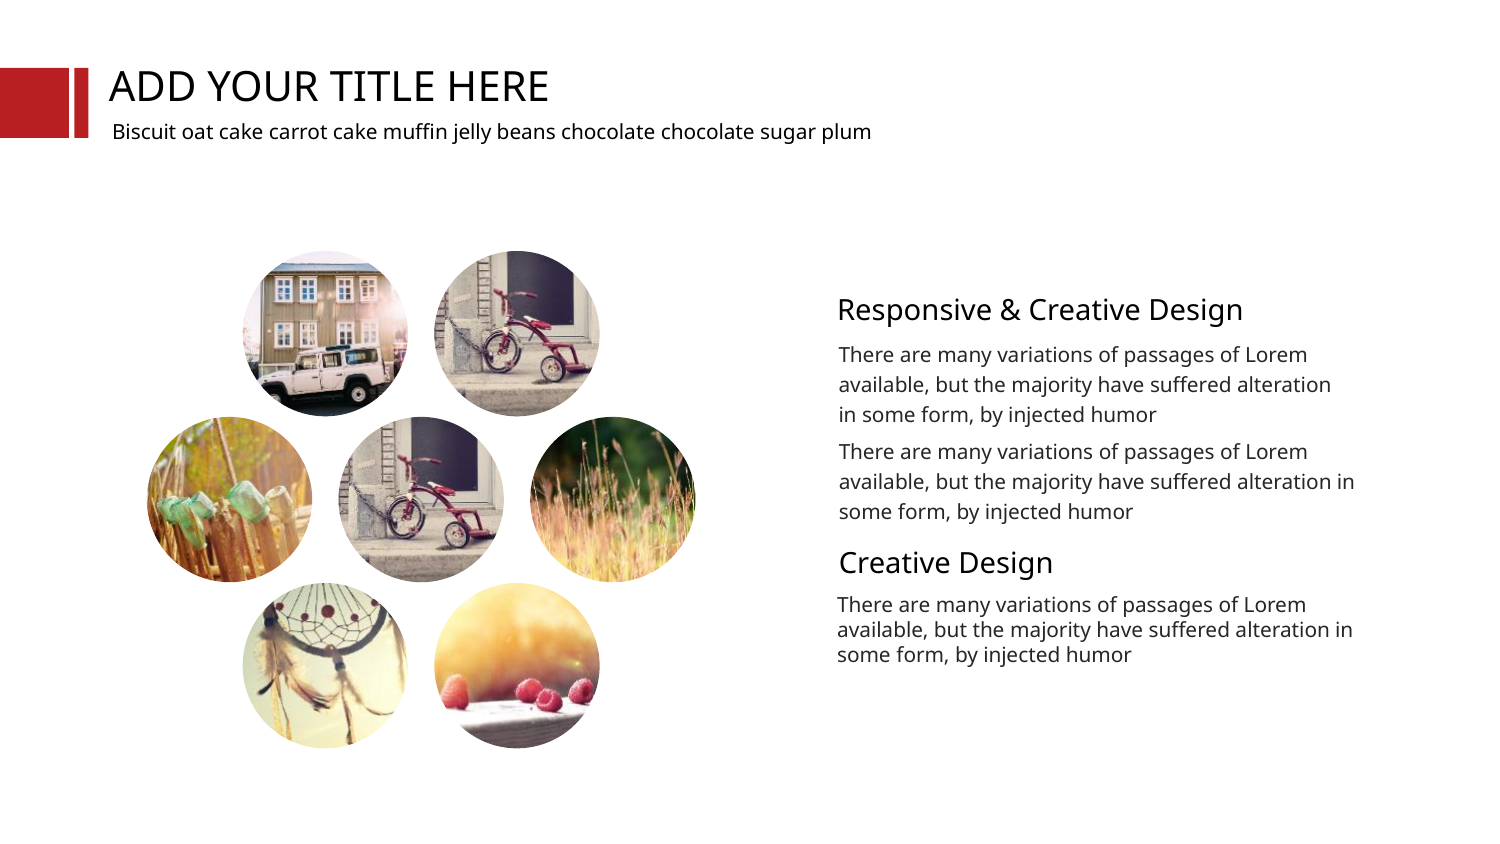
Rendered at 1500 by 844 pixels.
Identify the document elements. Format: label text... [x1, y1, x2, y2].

text_box [145, 415, 314, 584]
text_box [529, 415, 697, 584]
text_box [241, 249, 410, 418]
text_box [241, 581, 410, 750]
text_box There are many variations of passages of Lorem available, but the majority have suffered alteration in some form, by injected humor [823, 329, 1370, 417]
text_box [337, 415, 505, 584]
text_box Responsive & Creative Design [822, 284, 1294, 334]
text_box [433, 581, 601, 750]
text_box There are many variations of passages of Lorem available, but the majority have suffered alteration in some form, by injected humor [822, 584, 1407, 672]
text_box There are many variations of passages of Lorem available, but the majority have suffered alteration in some form, by injected humor [823, 426, 1408, 514]
text_box Creative Design [823, 536, 1295, 587]
text_box [433, 249, 601, 418]
